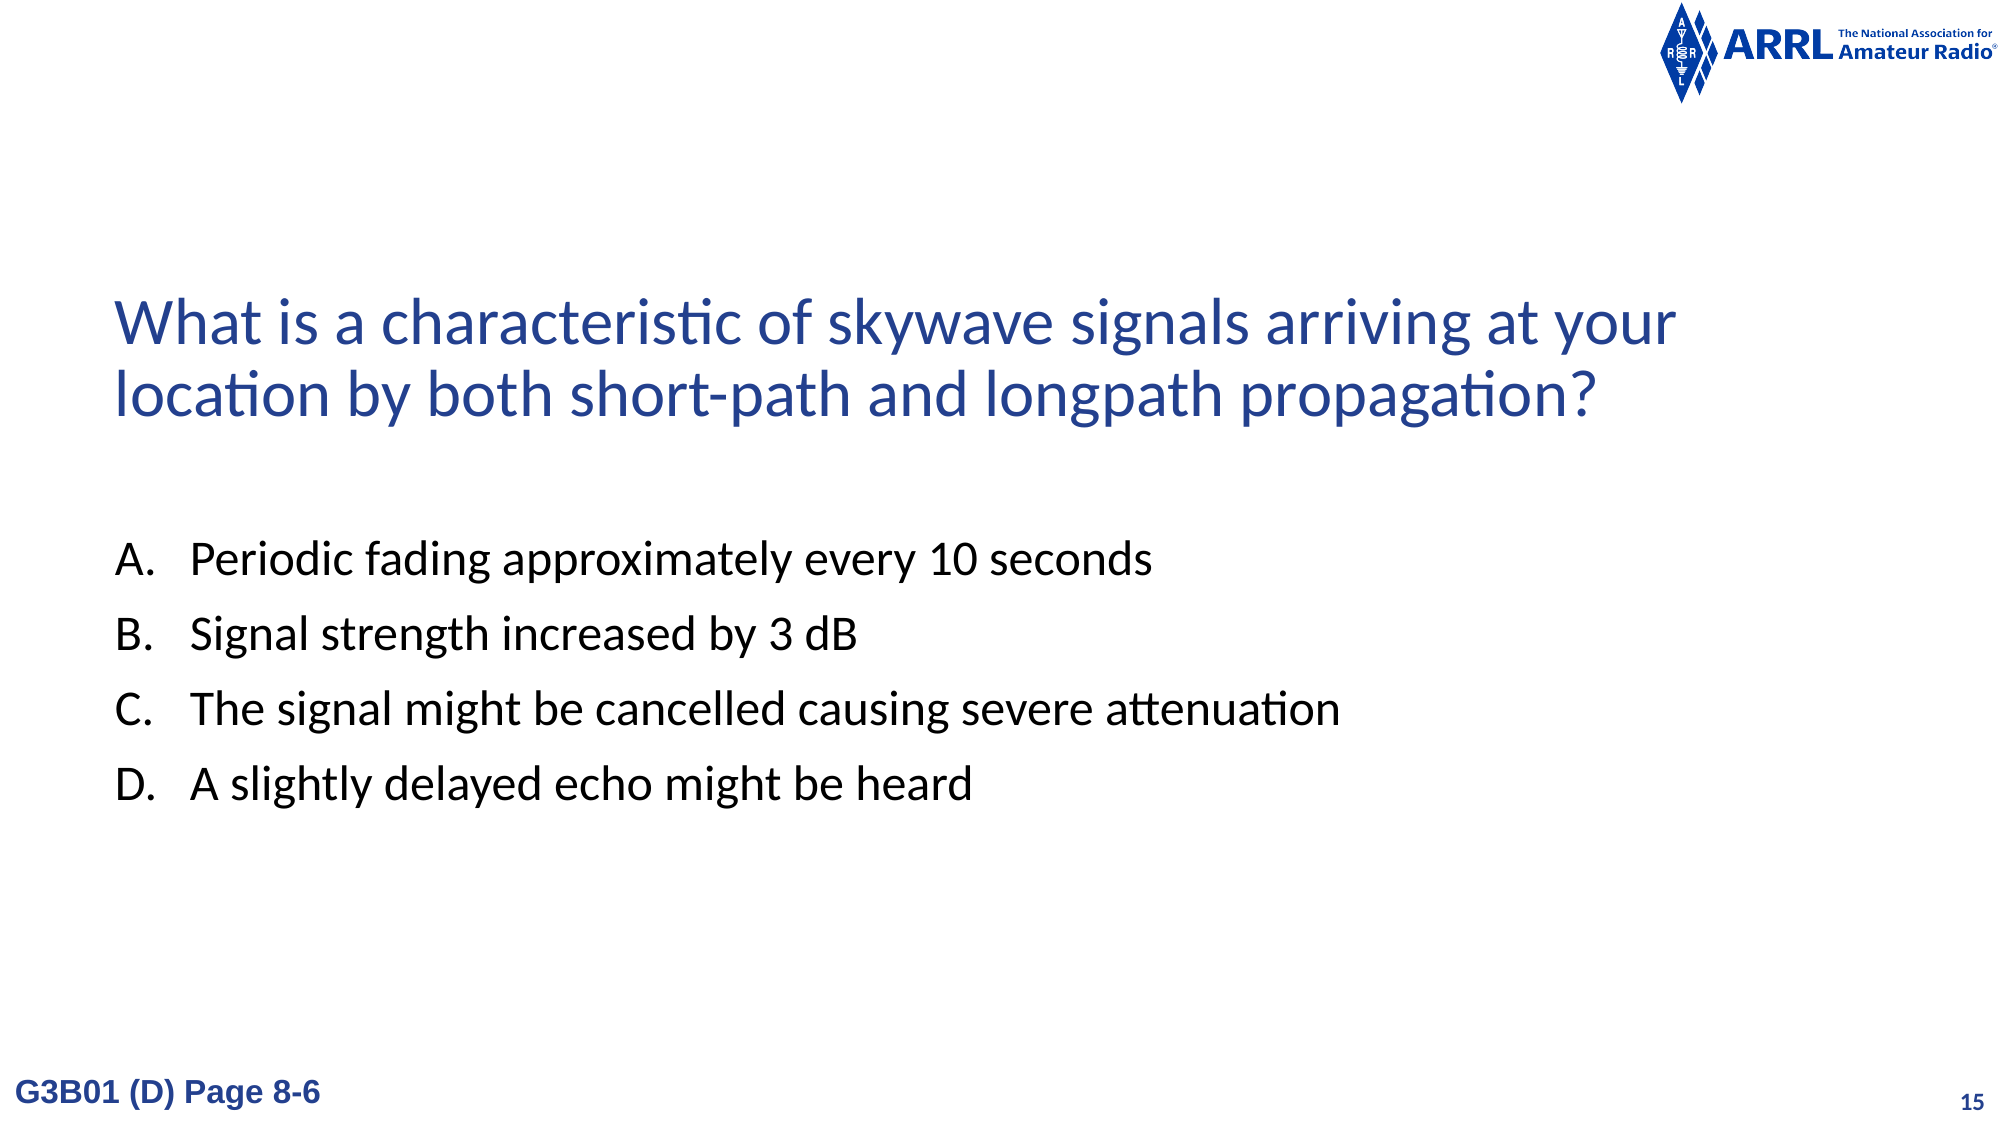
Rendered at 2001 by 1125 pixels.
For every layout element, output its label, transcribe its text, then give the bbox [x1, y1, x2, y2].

text_box 15 [1875, 1077, 2000, 1123]
text_box G3B01 (D) Page 8-6 [0, 1062, 1313, 1118]
title What is a characteristic of skywave signals arriving at your location by both short-path and longpath propagation? [99, 249, 1900, 468]
list Periodic fading approximately every 10 seconds Signal strength increased by 3 dB The signal might be cancelled causing severe attenuation A slightly delayed echo might be heard [99, 525, 1900, 1005]
picture [1658, 0, 1999, 106]
